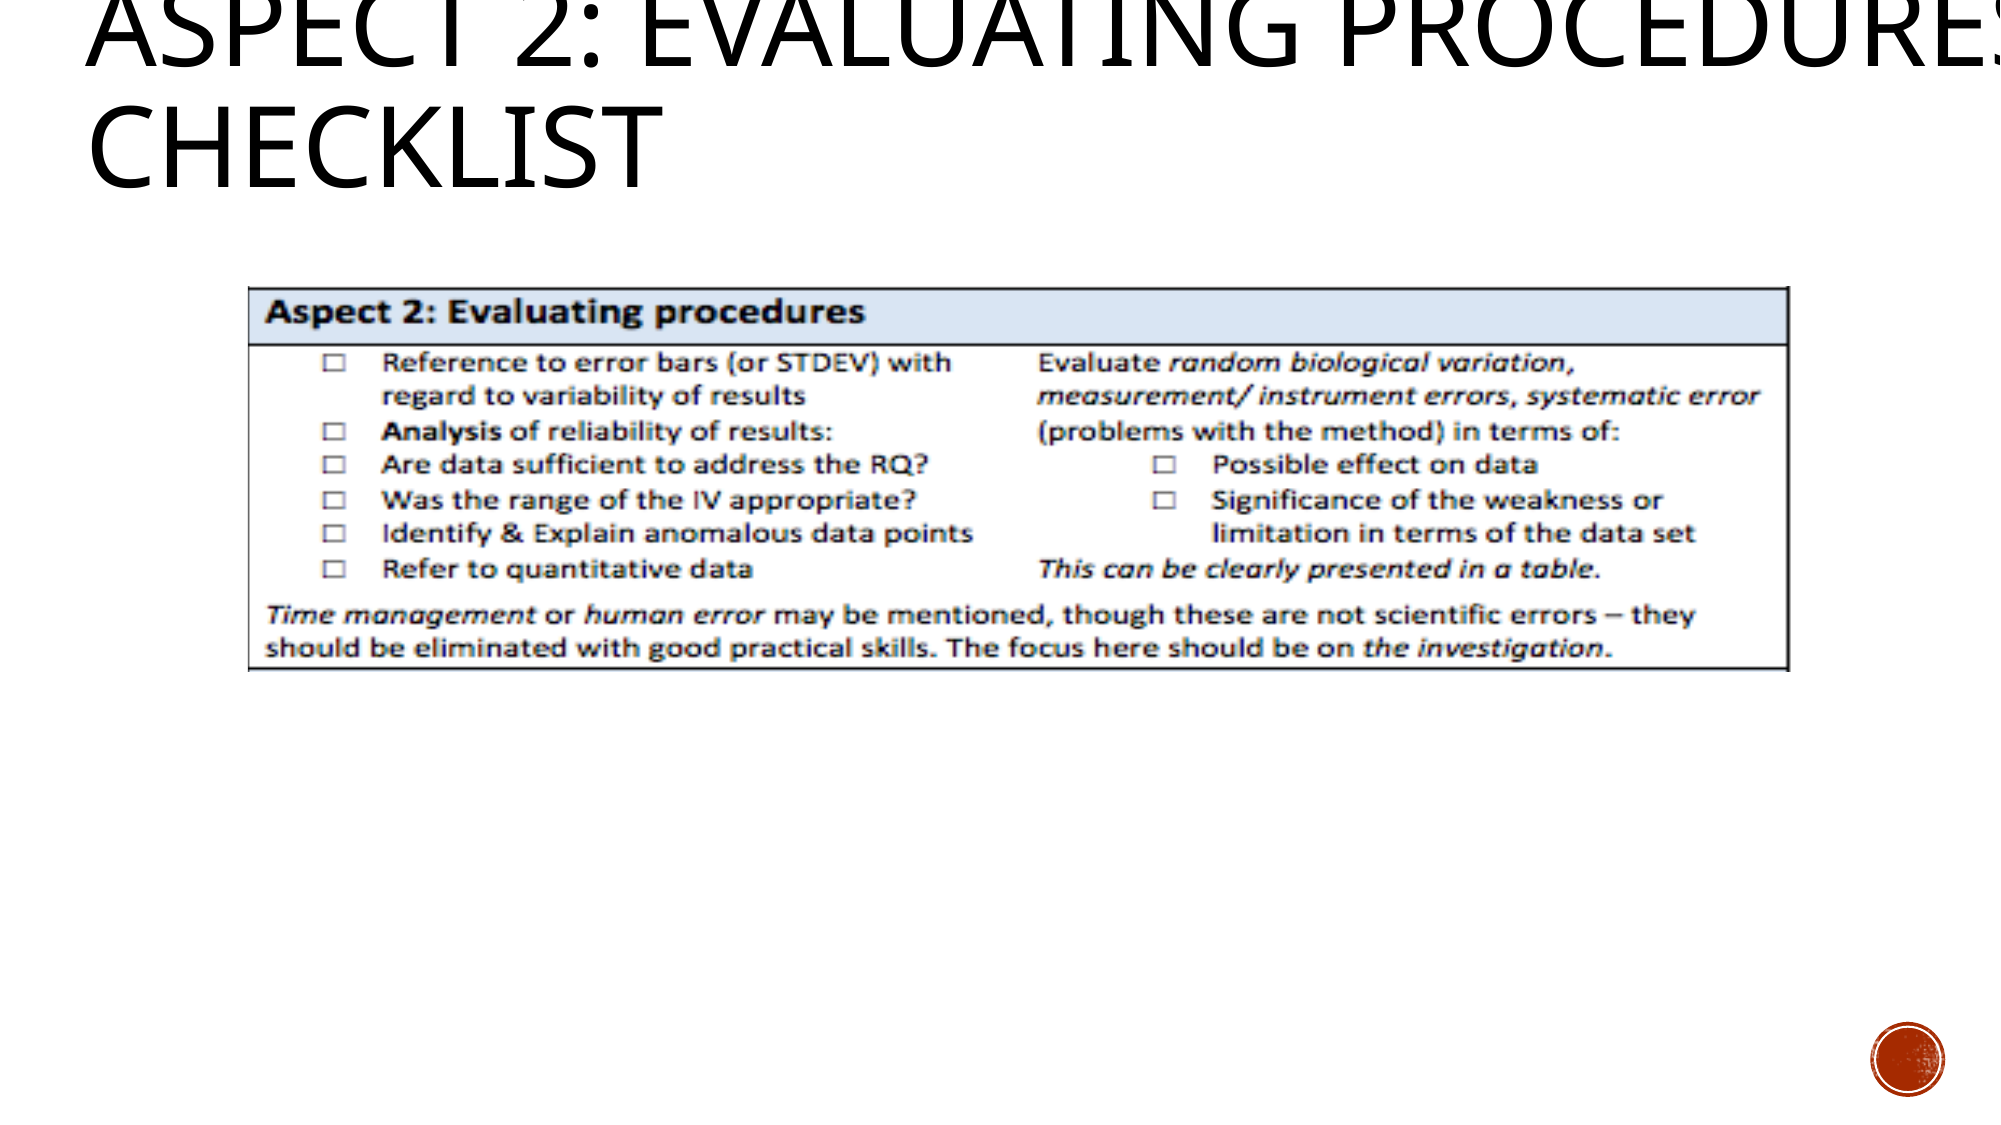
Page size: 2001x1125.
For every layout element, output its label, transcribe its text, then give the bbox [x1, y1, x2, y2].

picture [248, 287, 1820, 672]
title Aspect 2: evaluating procedures checklist [70, 0, 2000, 223]
